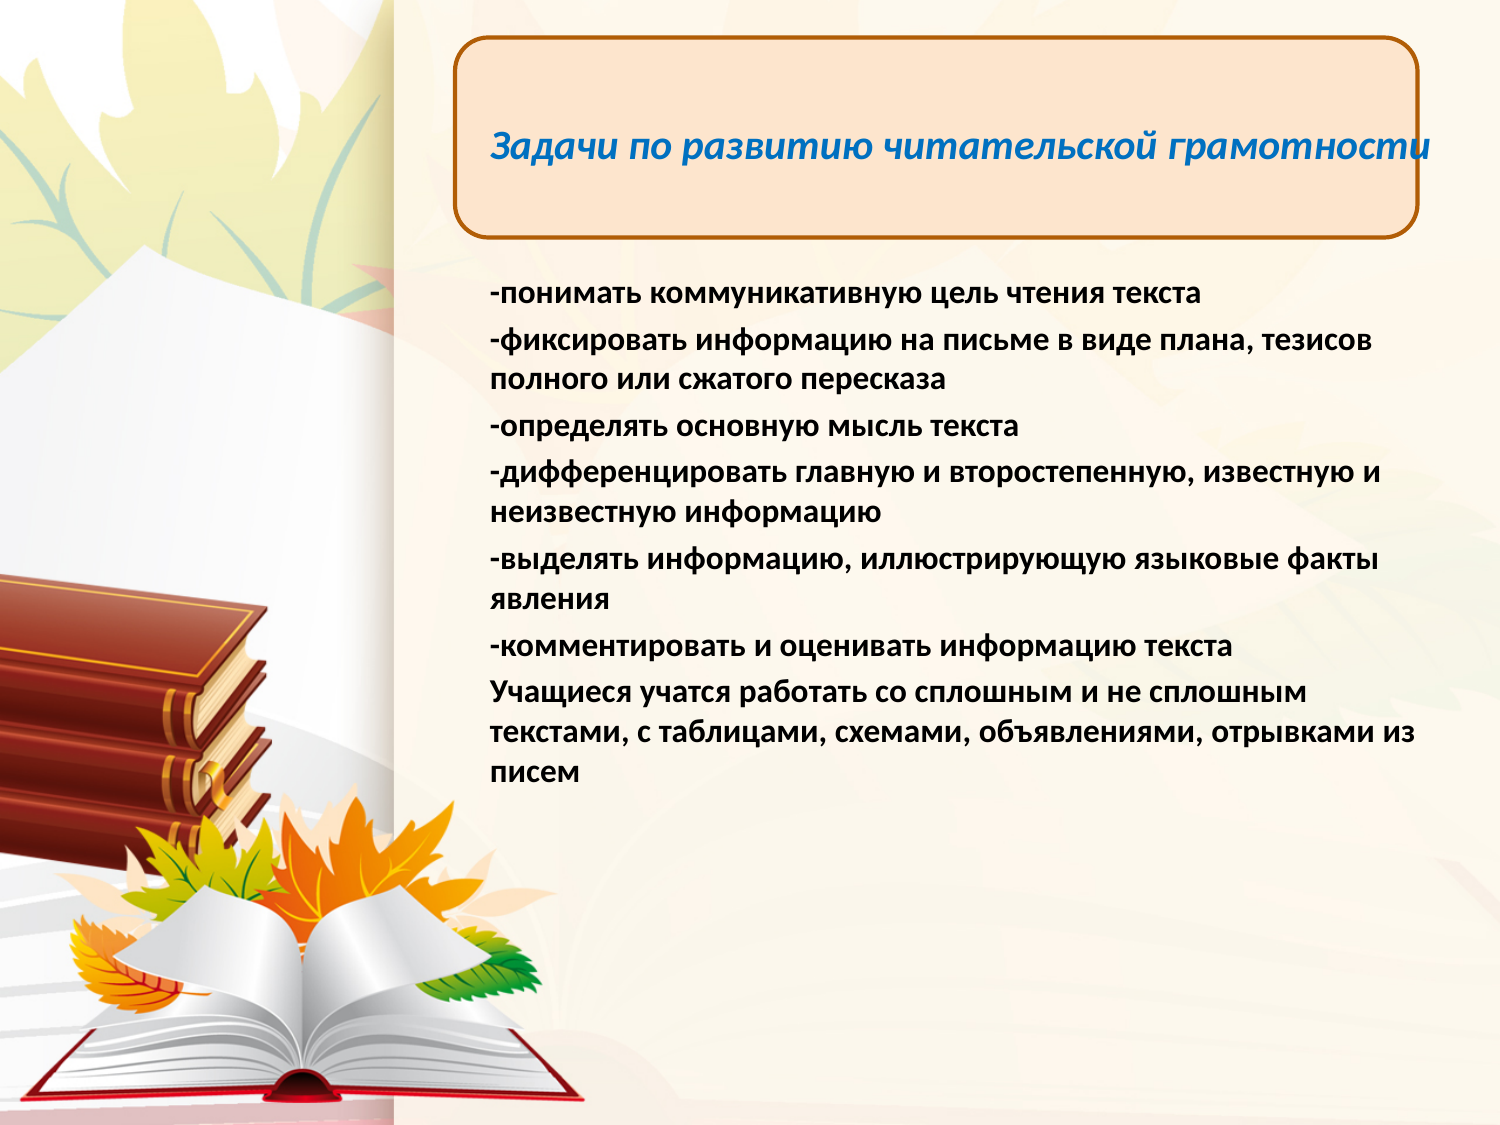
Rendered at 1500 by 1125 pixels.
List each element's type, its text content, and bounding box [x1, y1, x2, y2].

title Задачи по развитию читательской грамотности [474, 44, 1463, 175]
picture [0, 0, 1500, 1125]
list -понимать коммуникативную цель чтения текста -фиксировать информацию на письме в виде плана, тезисов полного или сжатого пересказа -определять основную мысль текста -дифференцировать главную и второстепенную, известную и неизвестную информацию -выделять информацию, иллюстрирующую языковые факты явления -комментировать и оценивать информацию текста Учащиеся учатся работать со сплошным и не сплошным текстами, с таблицами, схемами, объявлениями, отрывками из писем [474, 262, 1450, 1075]
text_box [452, 35, 1420, 240]
